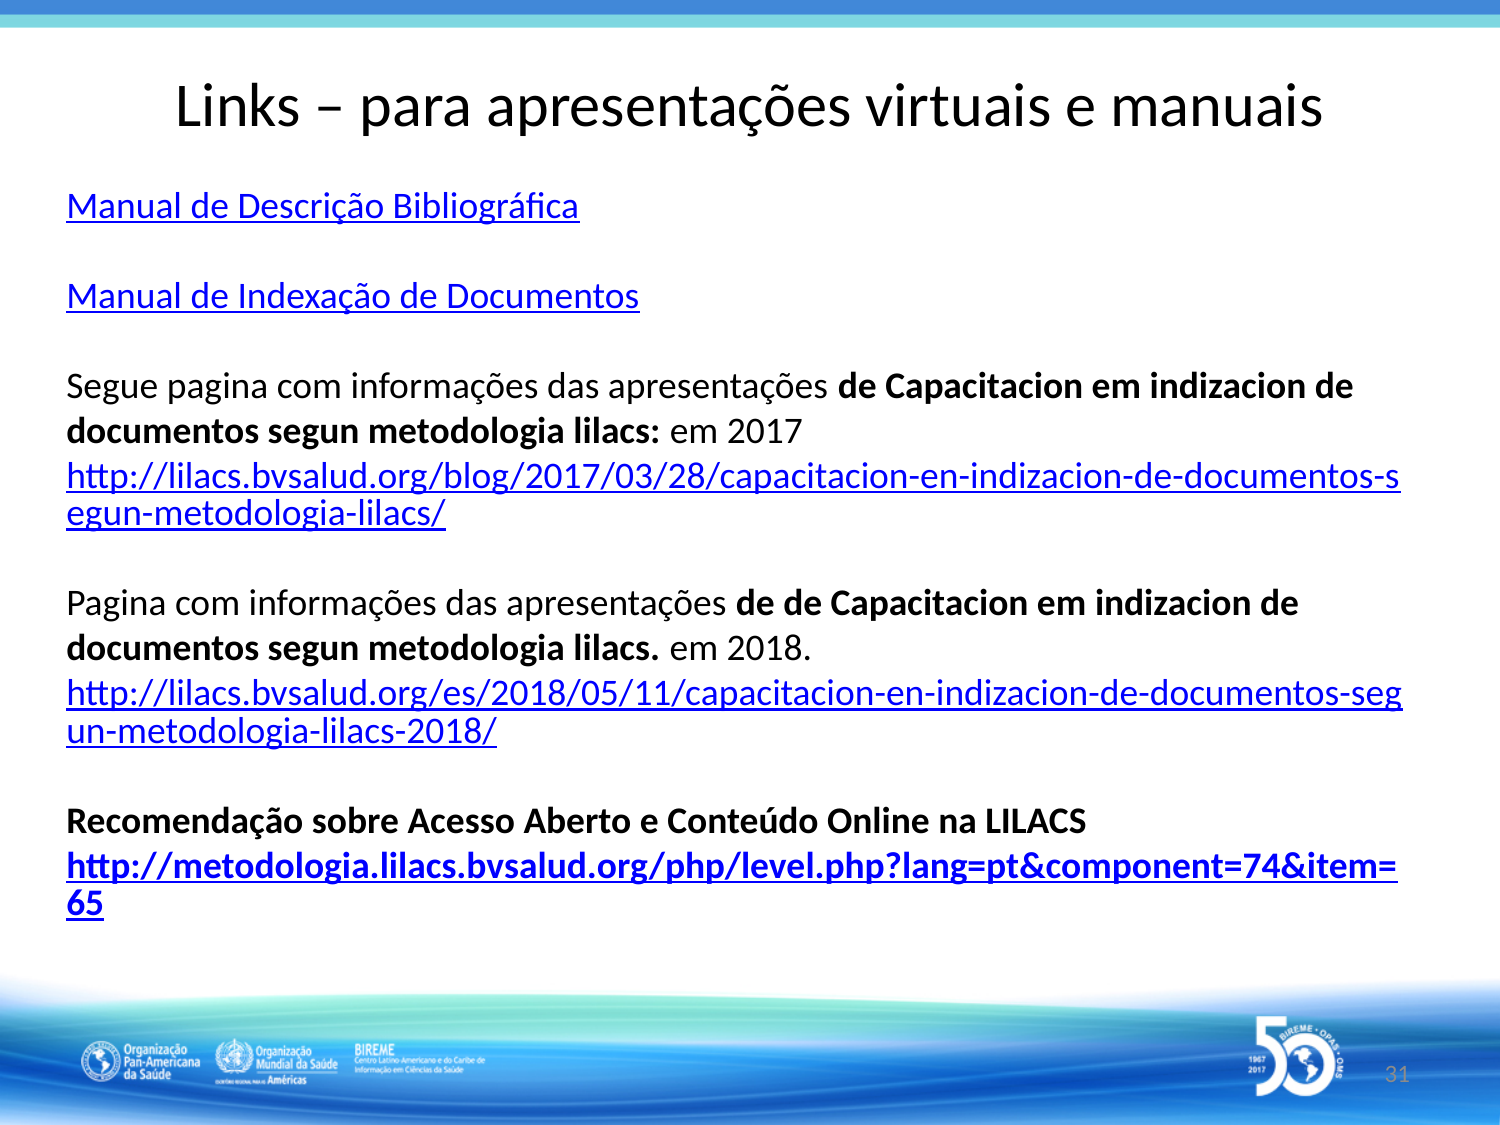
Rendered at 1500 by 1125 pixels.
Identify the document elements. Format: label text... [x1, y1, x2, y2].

slide_number 31 [1074, 1042, 1425, 1103]
title Links – para apresentações virtuais e manuais [75, 56, 1425, 147]
picture [0, 0, 1500, 1125]
text_box Manual de Descrição Bibliográfica Manual de Indexação de Documentos Segue pagina com informações das apresentações de Capacitacion em indizacion de documentos segun metodologia lilacs: em 2017 http://lilacs.bvsalud.org/blog/2017/03/28/capacitacion-en-indizacion-de-documentos-segun-metodologia-lilacs/ Pagina com informações das apresentações de de Capacitacion em indizacion de documentos segun metodologia lilacs. em 2018. http://lilacs.bvsalud.org/es/2018/05/11/capacitacion-en-indizacion-de-documentos-segun-metodologia-lilacs-2018/ Recomendação sobre Acesso Aberto e Conteúdo Online na LILACS http://metodologia.lilacs.bvsalud.org/php/level.php?lang=pt&component=74&item=65 [51, 173, 1425, 864]
